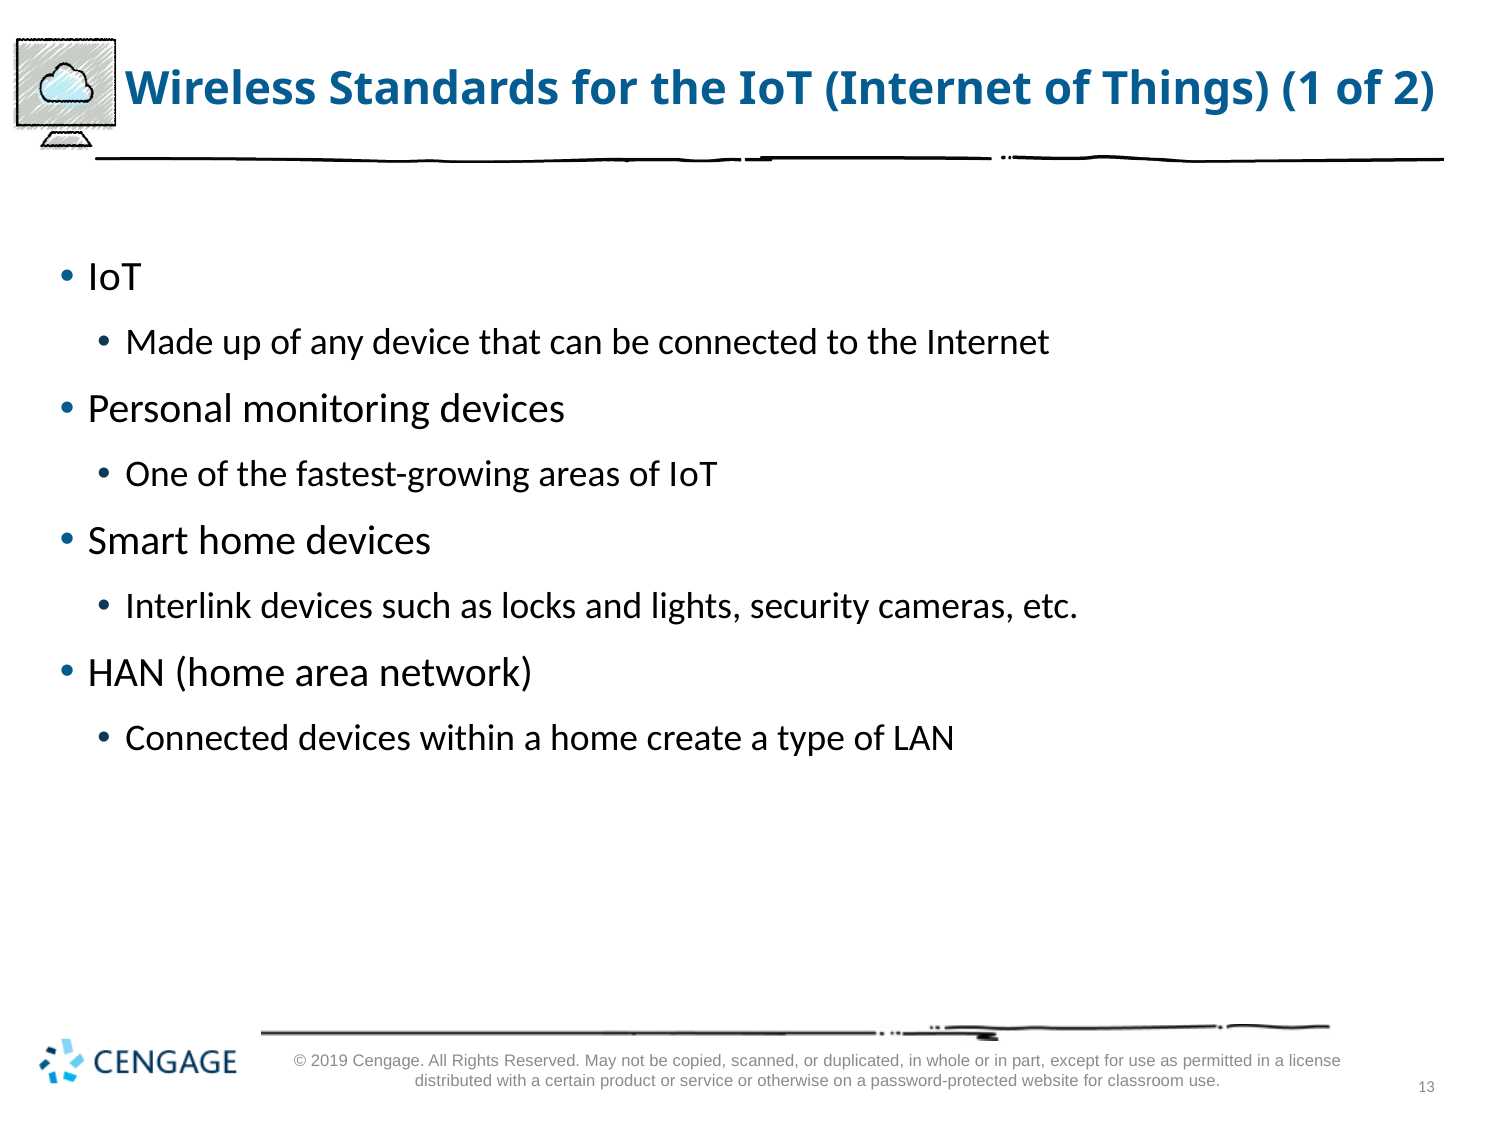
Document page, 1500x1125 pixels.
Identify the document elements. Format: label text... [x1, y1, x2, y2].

picture [19, 1025, 249, 1096]
picture [13, 36, 117, 151]
picture [261, 1024, 1331, 1041]
list I o T Made up of any device that can be connected to the Internet Personal monitoring devices One of the fastest-growing areas of I o T Smart home devices Interlink devices such as locks and lights, security cameras, etc. HAN (home area network) Connected devices within a home create a type of LAN [59, 252, 1441, 761]
title Wireless Standards for the I o T (Internet of Things) (1 of 2) [125, 66, 1442, 116]
picture [95, 155, 1444, 163]
footer © 2019 Cengage. All Rights Reserved. May not be copied, scanned, or duplicated, in whole or in part, except for use as permitted in a license distributed with a certain product or service or otherwise on a password-protected website for classroom use. [262, 1050, 1375, 1091]
